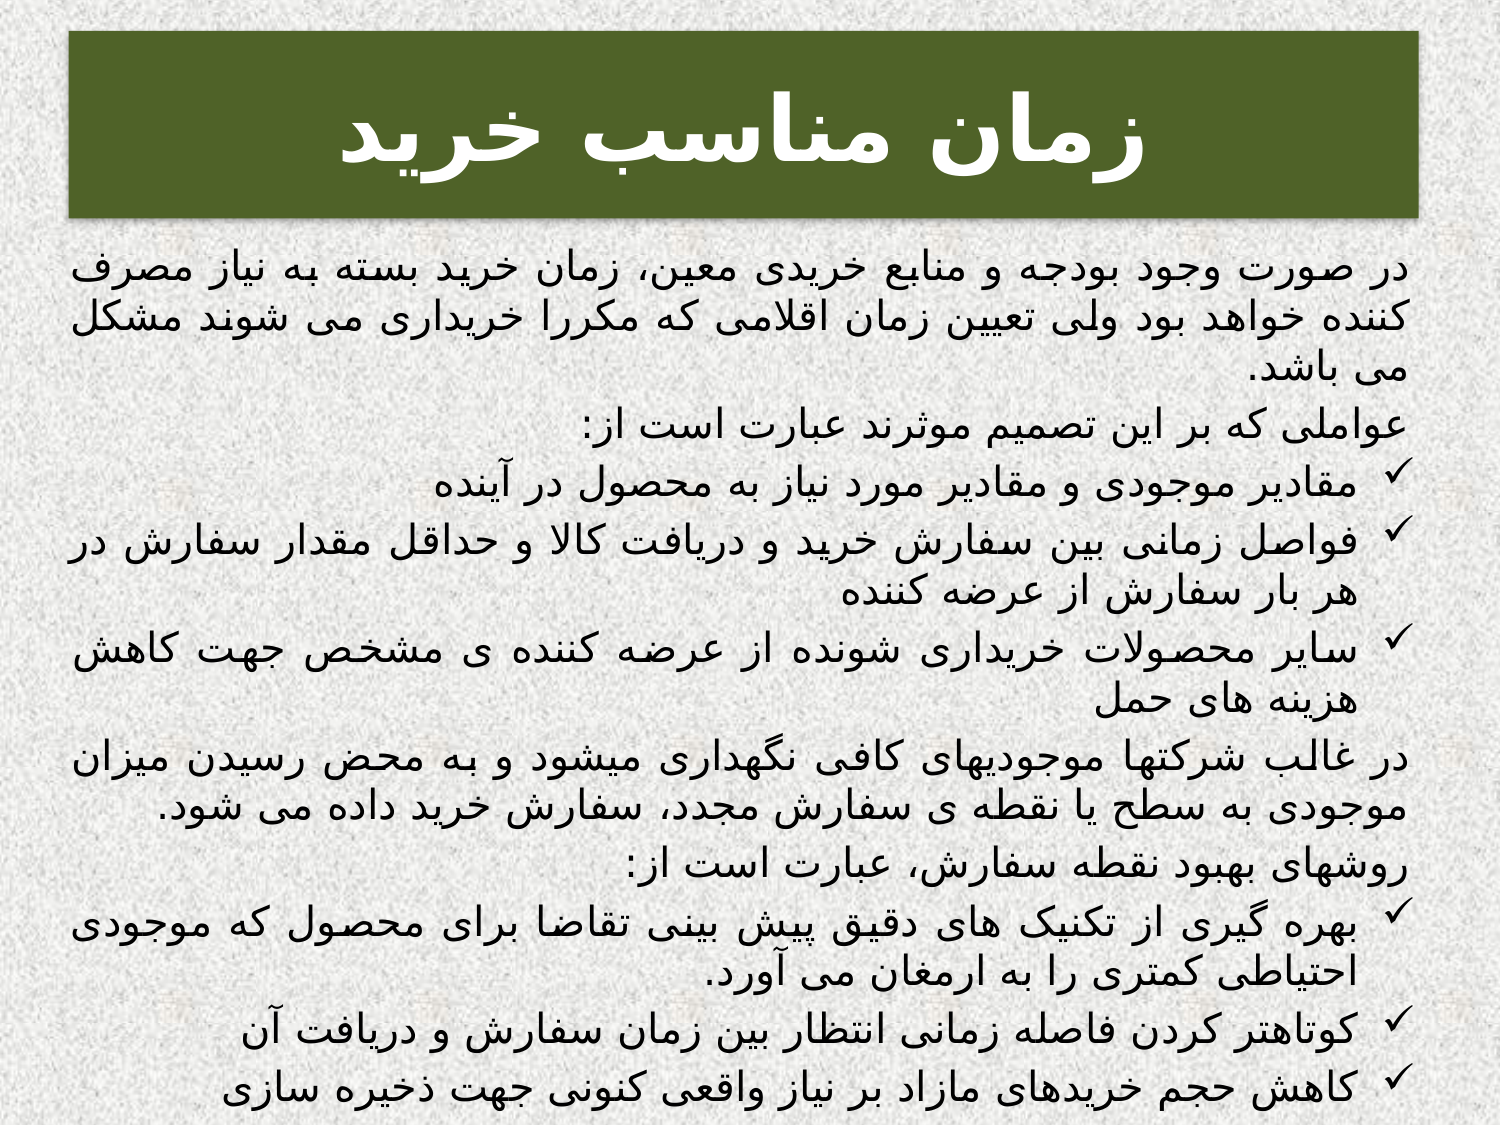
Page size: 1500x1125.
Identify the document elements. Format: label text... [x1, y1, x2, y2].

title زمان مناسب خرید [68, 30, 1419, 219]
picture [0, 0, 1500, 1125]
list در صورت وجود بودجه و منابع خریدی معین، زمان خرید بسته به نیاز مصرف کننده خواهد بود ولی تعیین زمان اقلامی که مکررا خریداری می شوند مشکل می باشد. عواملی که بر این تصمیم موثرند عبارت است از: مقادیر موجودی و مقادیر مورد نیاز به محصول در آینده فواصل زمانی بین سفارش خرید و دریافت کالا و حداقل مقدار سفارش در هر بار سفارش از عرضه کننده سایر محصولات خریداری شونده از عرضه کننده ی مشخص جهت کاهش هزینه های حمل در غالب شرکتها موجودیهای کافی نگهداری میشود و به محض رسیدن میزان موجودی به سطح یا نقطه ی سفارش مجدد، سفارش خرید داده می شود. روشهای بهبود نقطه سفارش، عبارت است از: بهره گیری از تکنیک های دقیق پیش بینی تقاضا برای محصول که موجودی احتیاطی کمتری را به ارمغان می آورد. کوتاهتر کردن فاصله زمانی انتظار بین زمان سفارش و دریافت آن کاهش حجم خریدهای مازاد بر نیاز واقعی کنونی جهت ذخیره سازی [53, 231, 1425, 1125]
